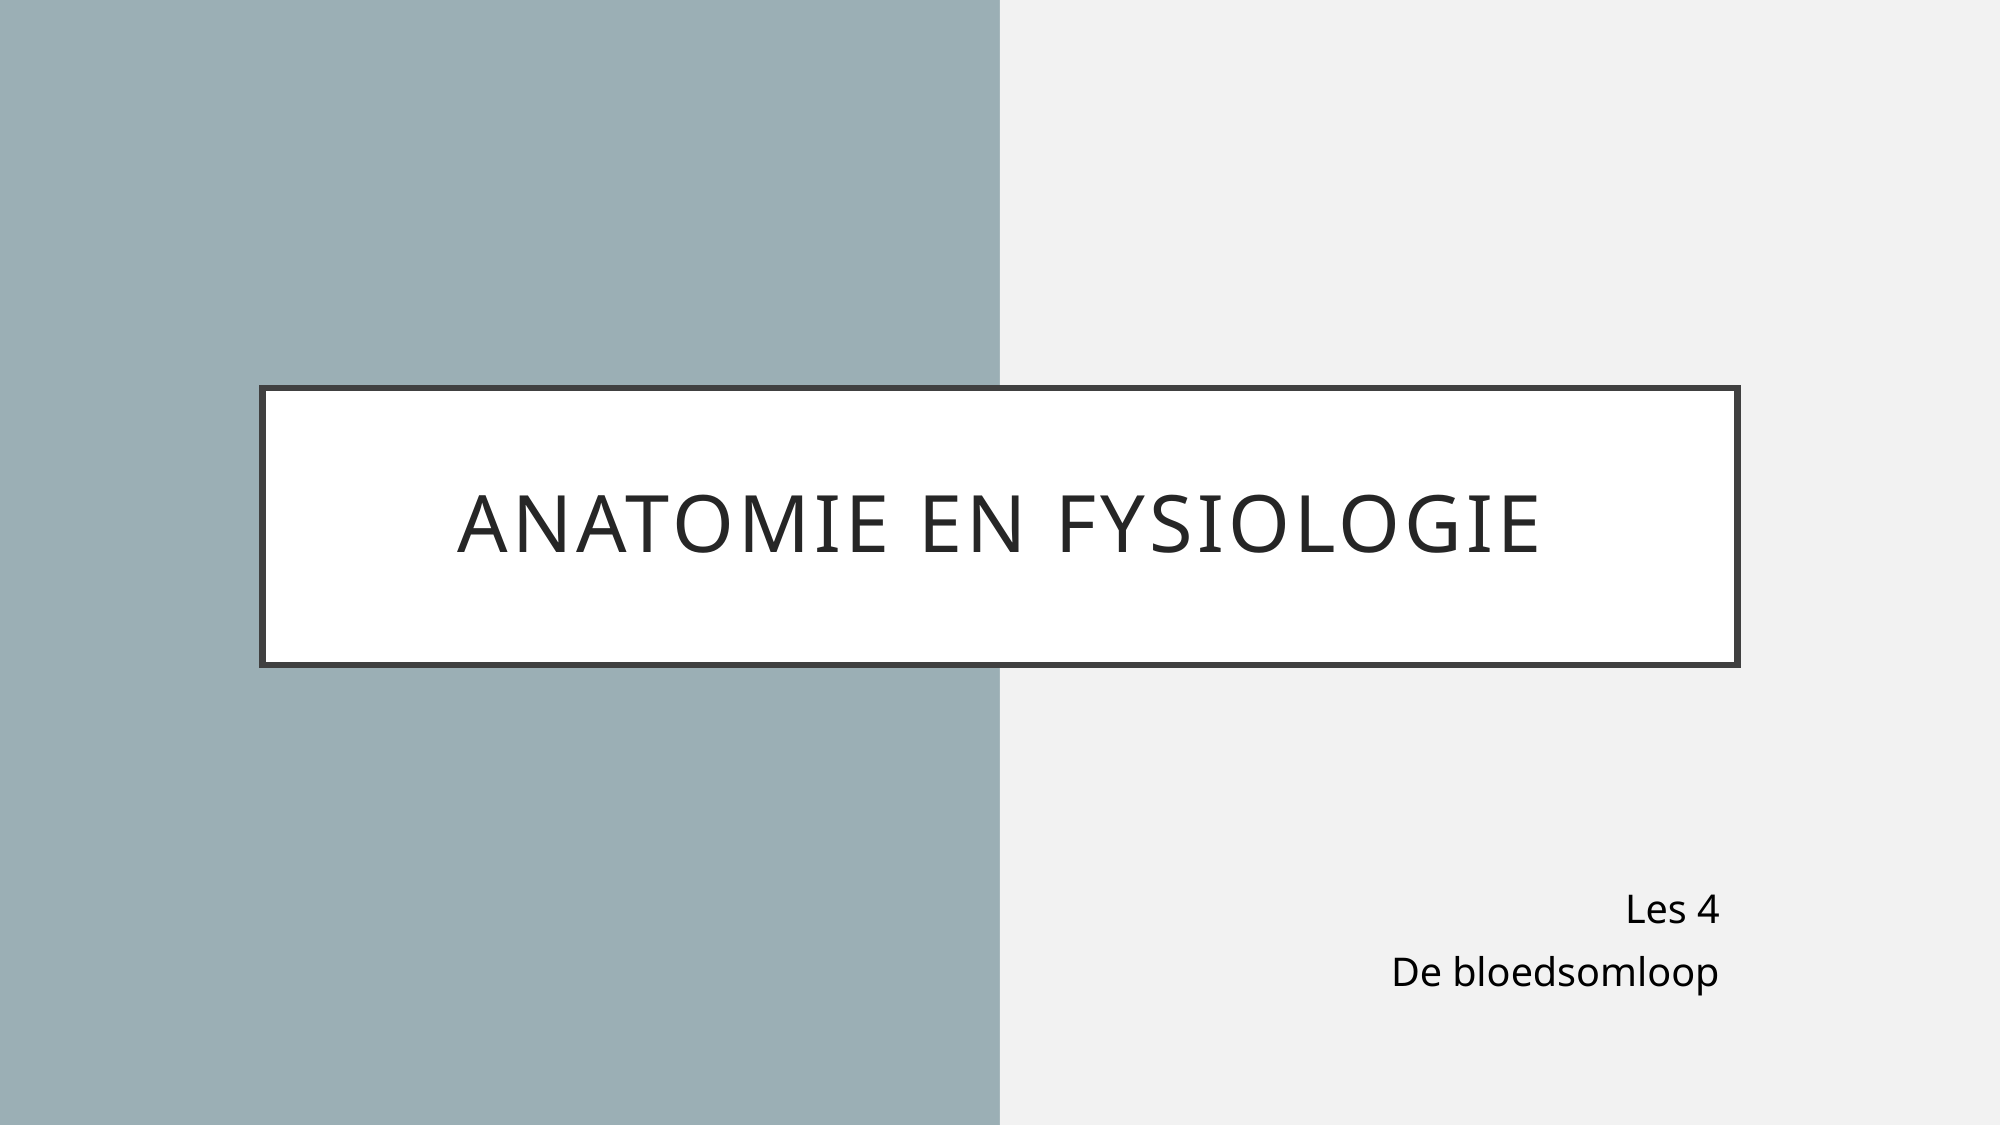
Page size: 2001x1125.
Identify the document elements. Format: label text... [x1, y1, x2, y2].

subtitle Les 4 De bloedsomloop [1079, 881, 1735, 1007]
text_box [999, 0, 2000, 1125]
title Anatomie en fysiologie [259, 385, 1741, 668]
